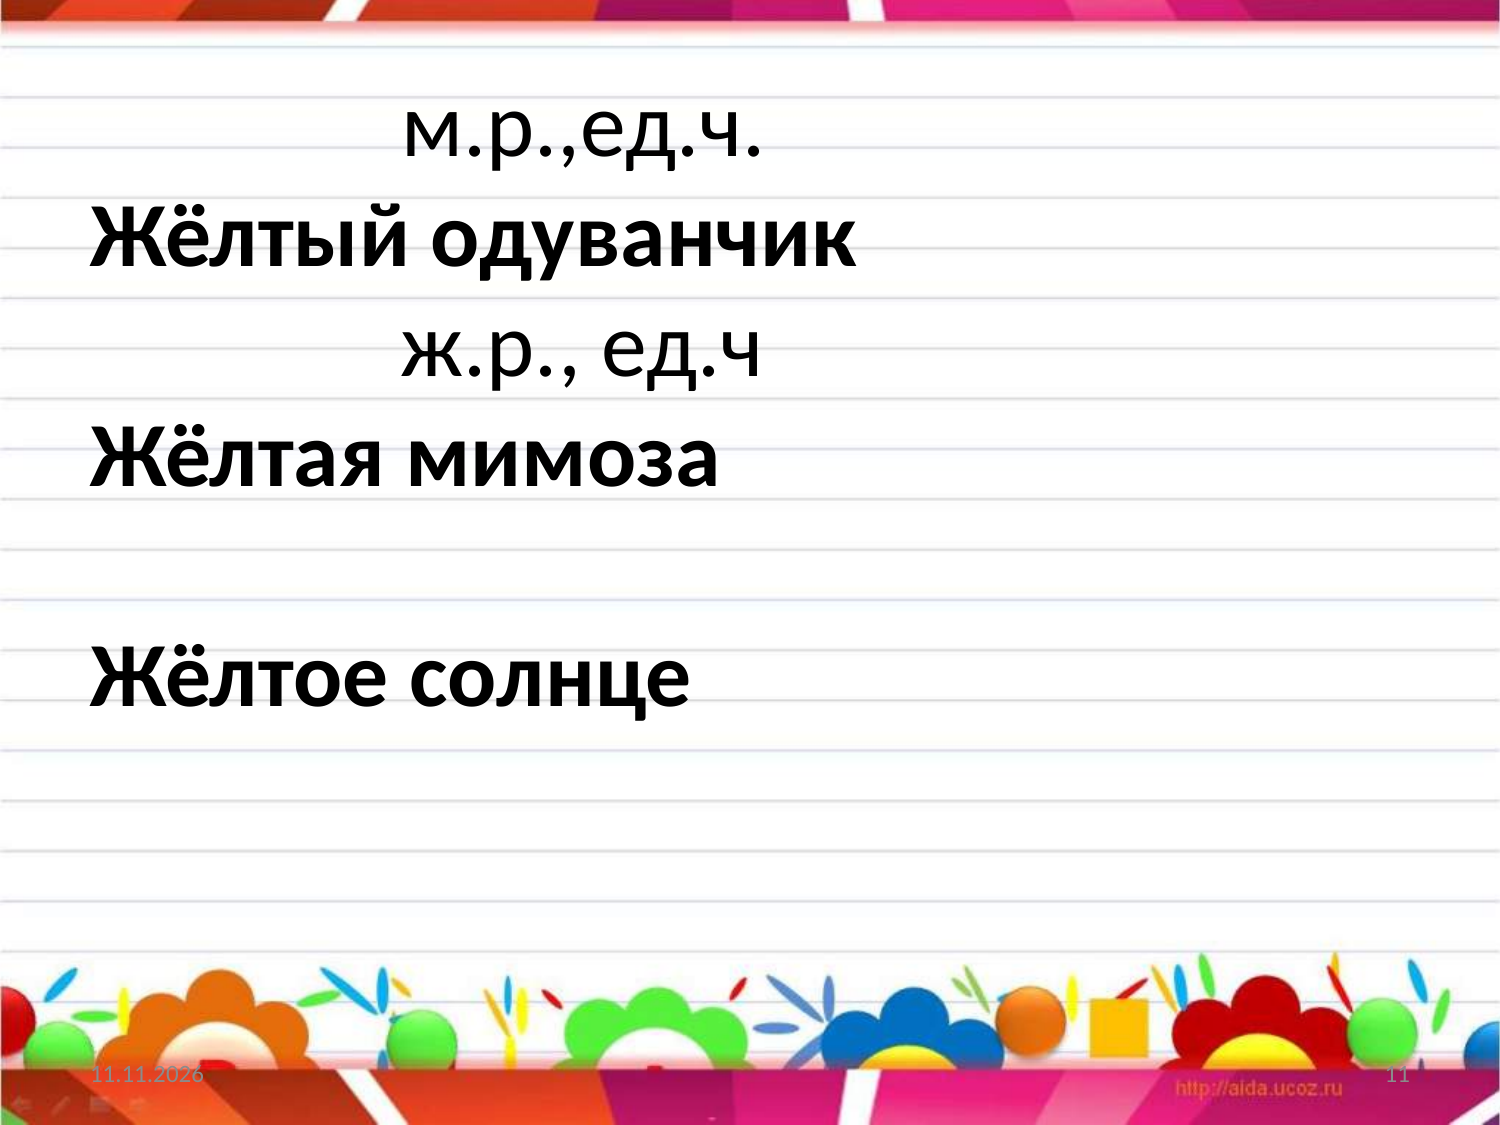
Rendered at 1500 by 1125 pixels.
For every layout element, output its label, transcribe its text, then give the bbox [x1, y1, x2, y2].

slide_number 11 [1074, 1042, 1425, 1103]
title м.р.,ед.ч. Жёлтый одуванчик ж.р., ед.ч Жёлтая мимоза Жёлтое солнце [74, 44, 1426, 965]
picture [0, 0, 1500, 1125]
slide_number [75, 1042, 425, 1103]
